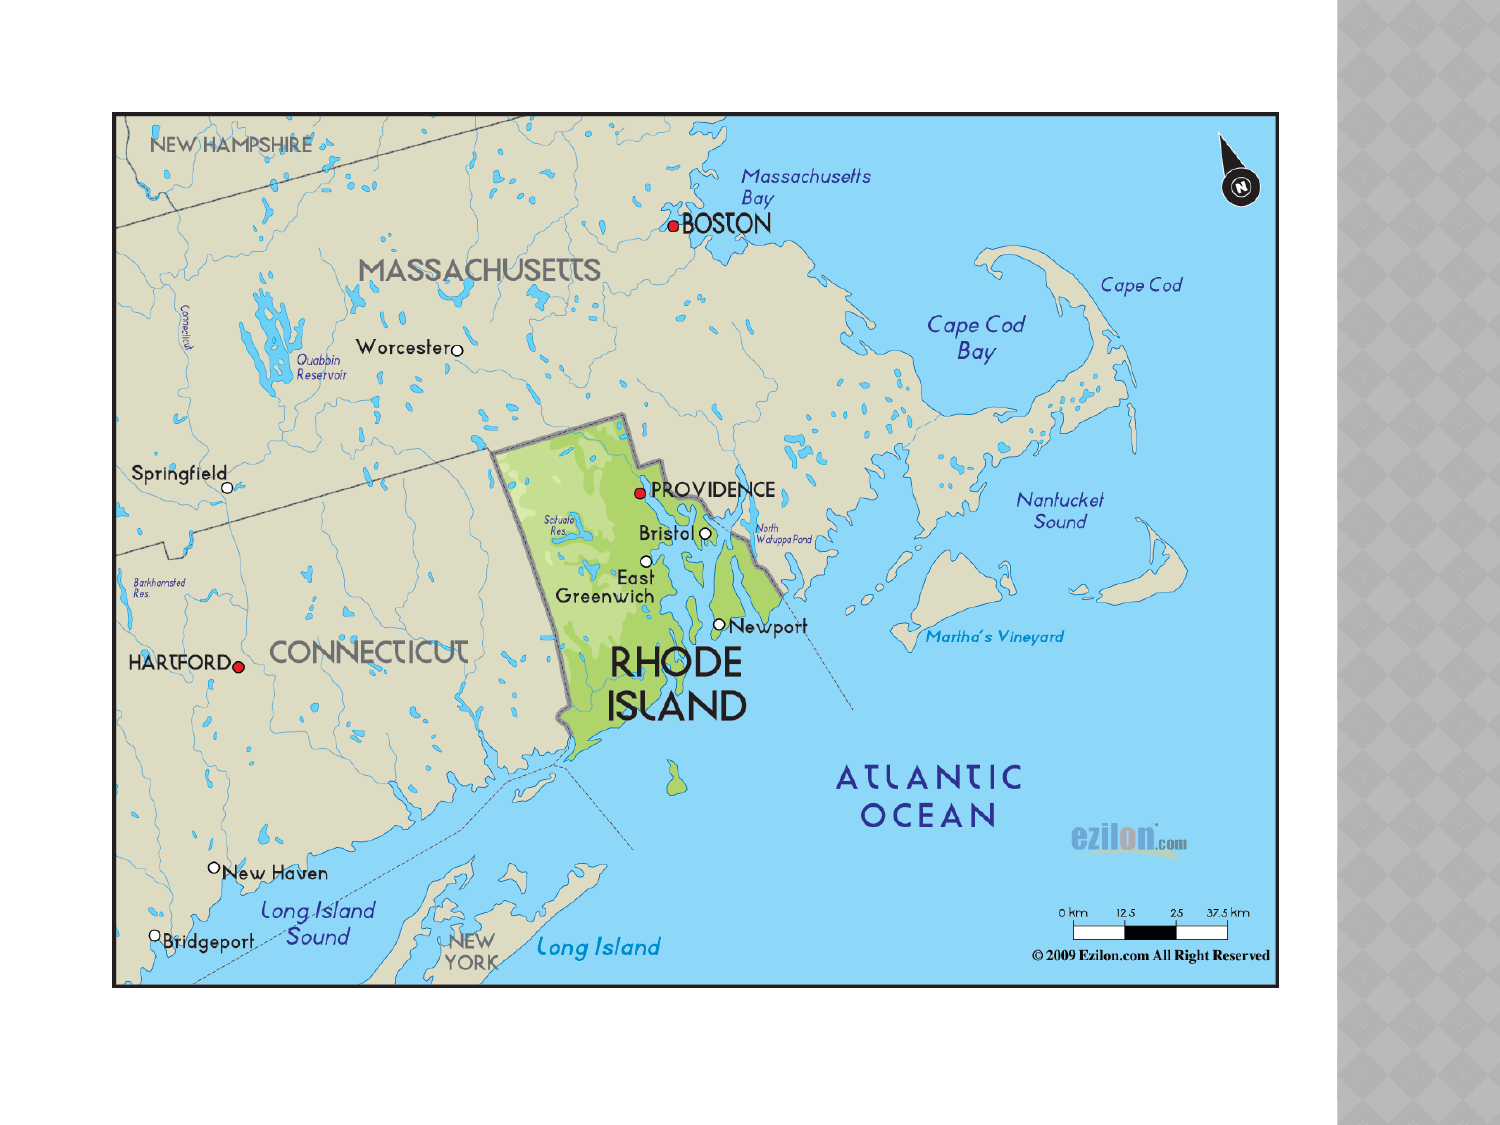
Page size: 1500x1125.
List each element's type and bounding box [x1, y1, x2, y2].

picture [112, 112, 1279, 988]
